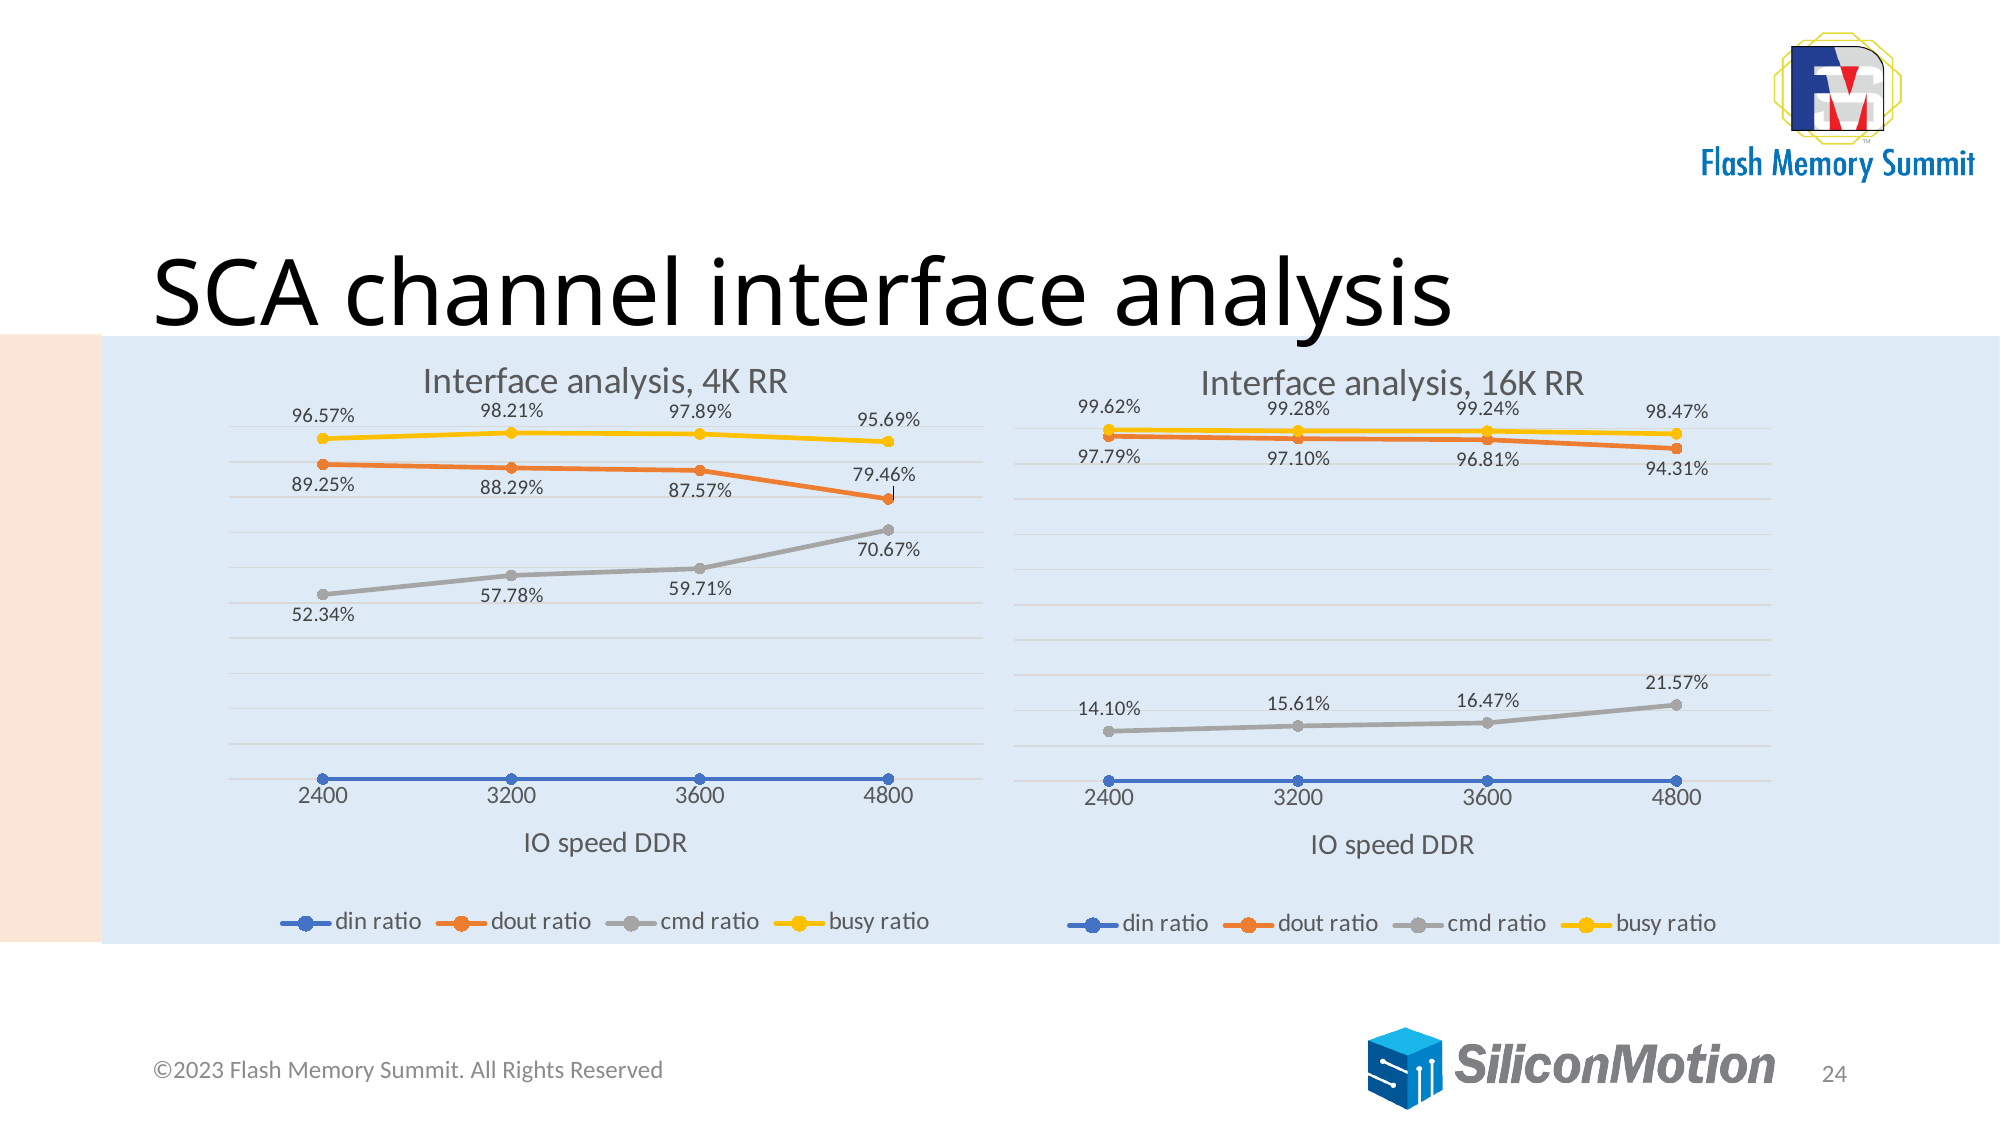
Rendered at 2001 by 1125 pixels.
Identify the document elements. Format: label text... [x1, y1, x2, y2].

picture [1368, 1027, 1775, 1110]
text_box [0, 333, 103, 943]
slide_number ©2023 Flash Memory Summit. All Rights Reserved [137, 1034, 731, 1103]
picture [1702, 32, 1975, 183]
title SCA channel interface analysis [137, 187, 1863, 405]
slide_number 24 [1412, 1042, 1863, 1103]
chart [212, 334, 1788, 944]
picture [1410, 1103, 1775, 1110]
text_box [100, 335, 2000, 945]
